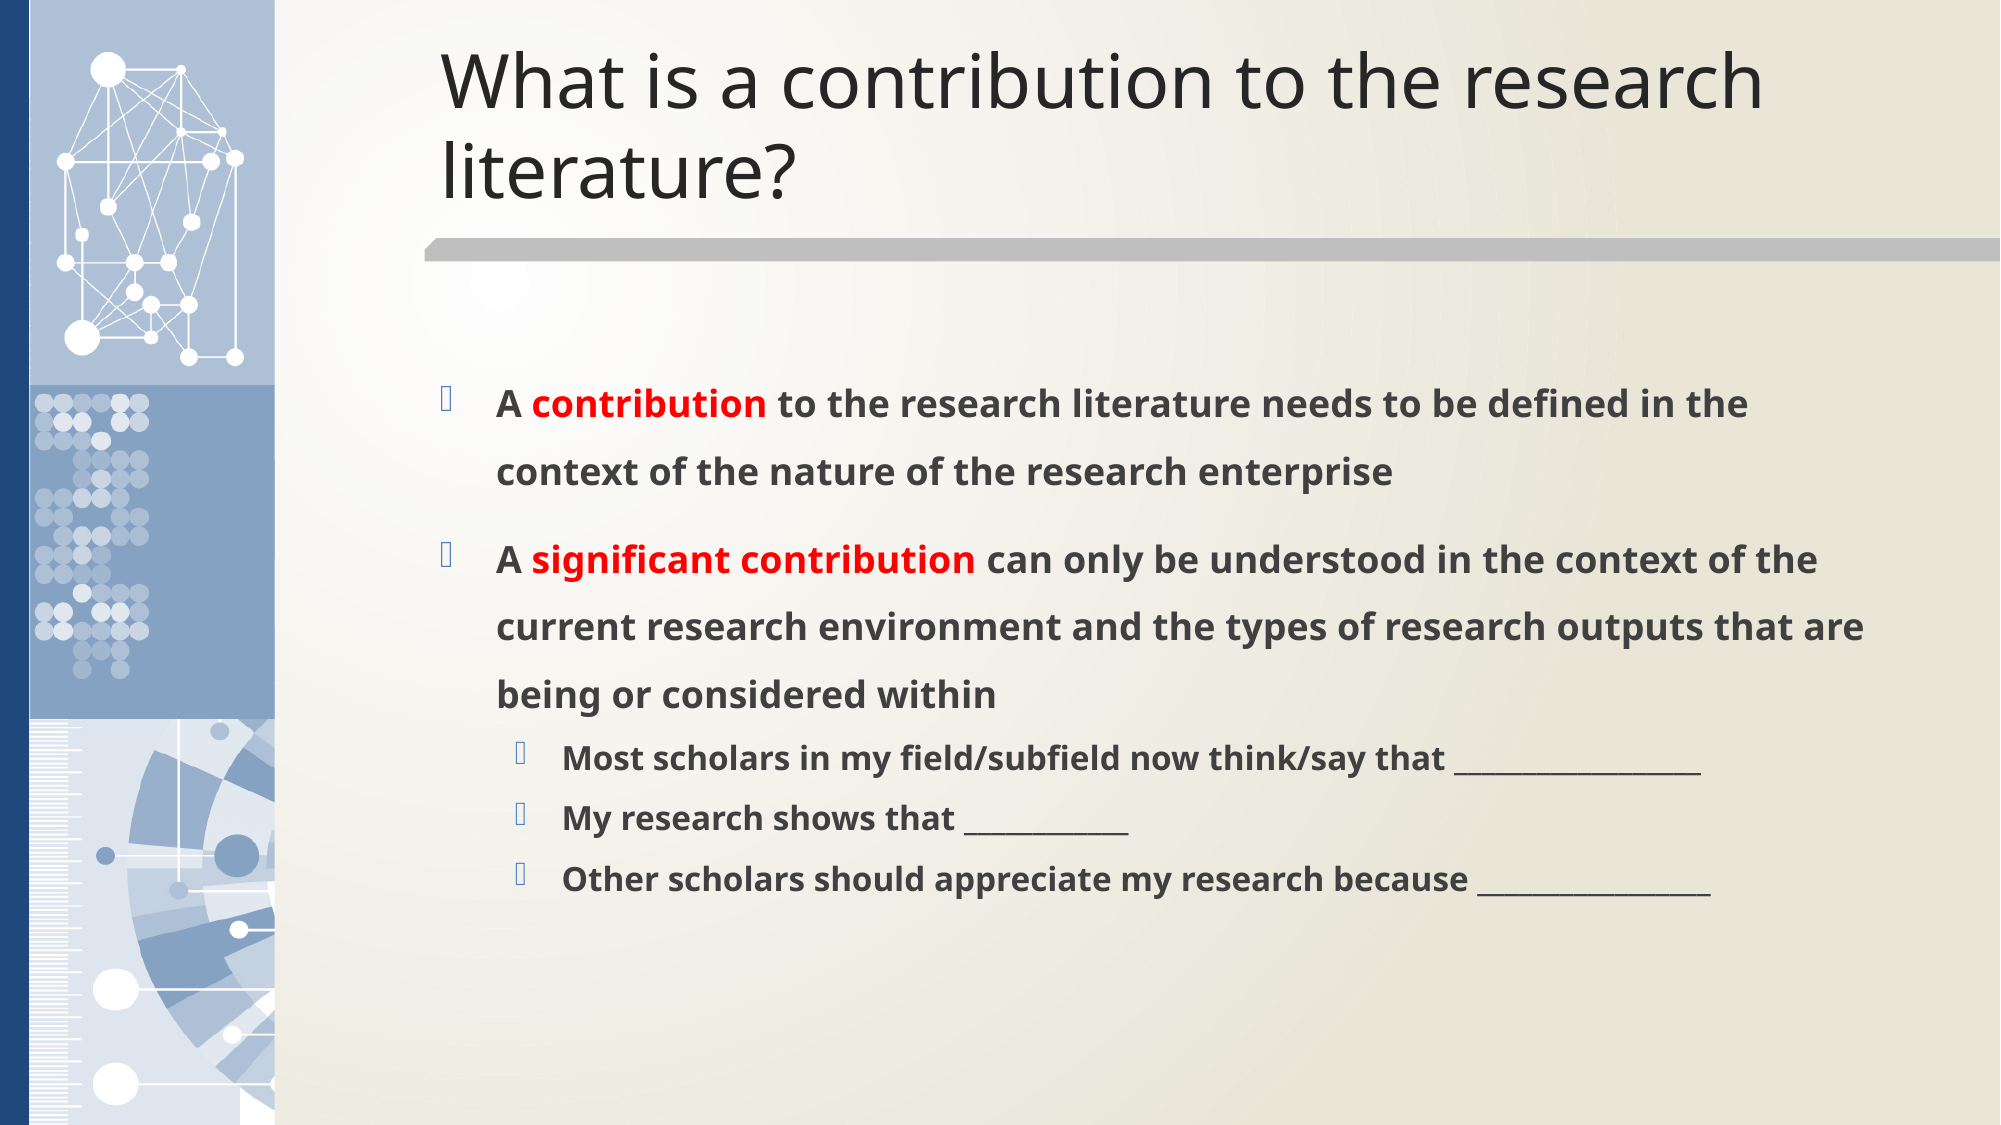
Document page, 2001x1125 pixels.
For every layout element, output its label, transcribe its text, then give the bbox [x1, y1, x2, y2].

list A contribution to the research literature needs to be defined in the context of the nature of the research enterprise A significant contribution can only be understood in the context of the current research environment and the types of research outputs that are being or considered within Most scholars in my field/subfield now think/say that __________________ My research shows that ____________ Other scholars should appreciate my research because _________________ [424, 350, 1888, 970]
title What is a contribution to the research literature? [425, 25, 1888, 236]
